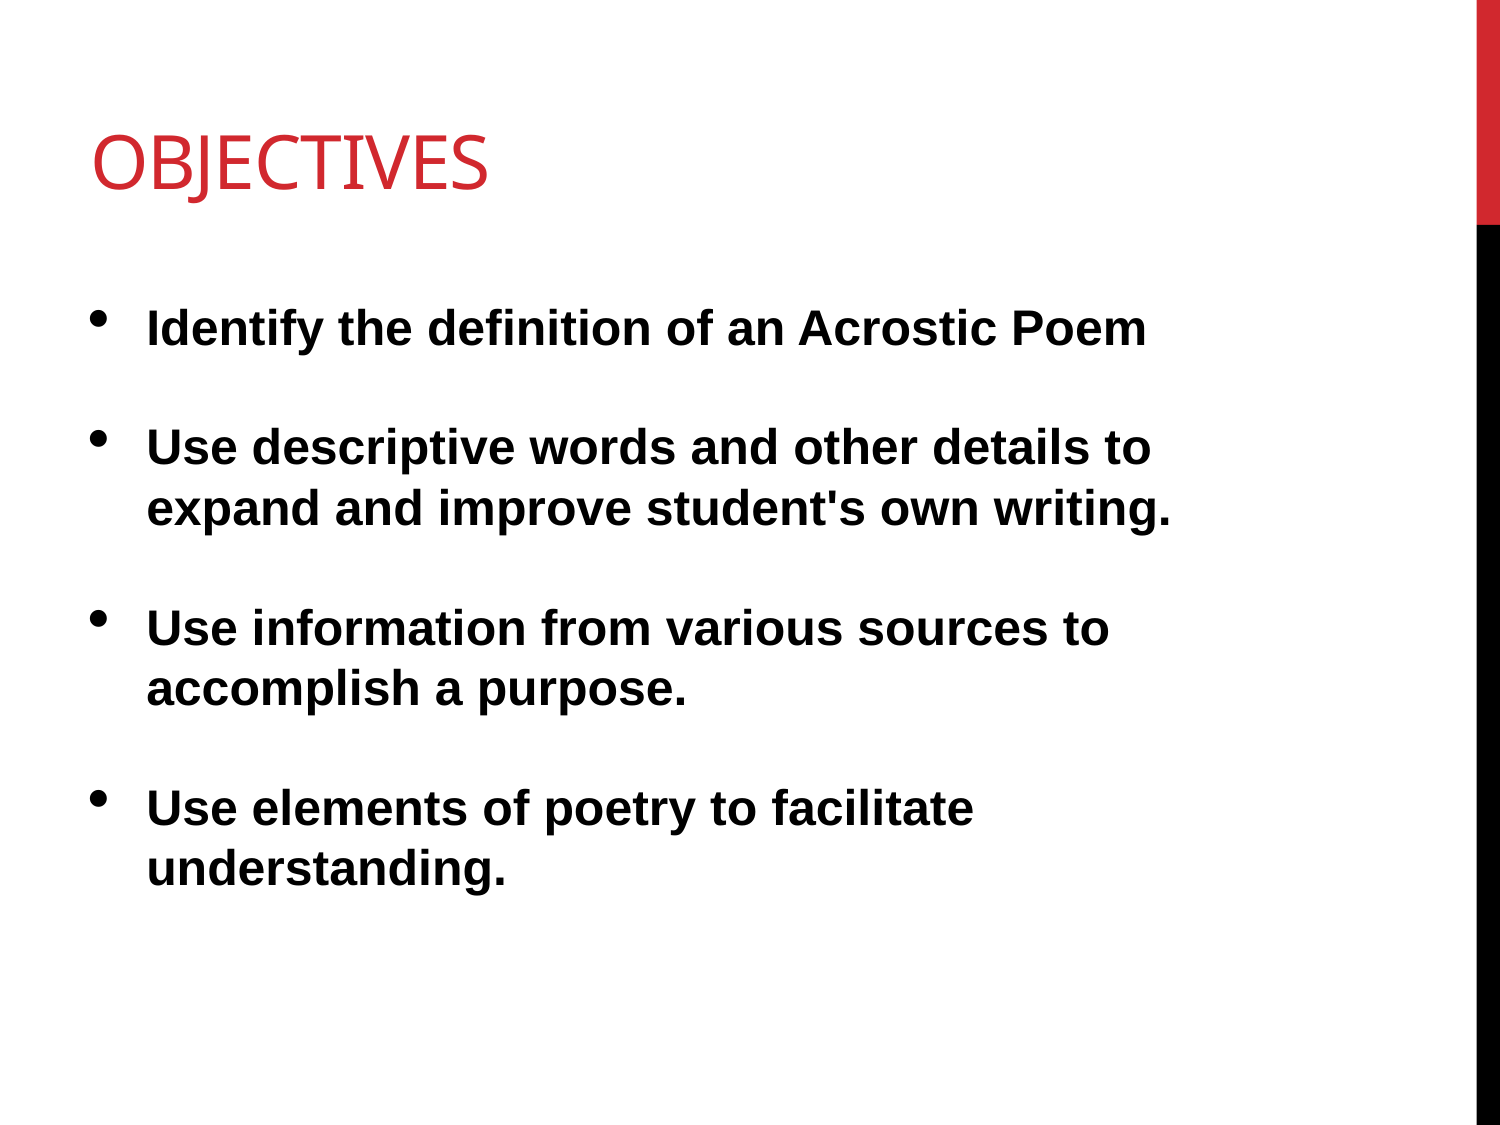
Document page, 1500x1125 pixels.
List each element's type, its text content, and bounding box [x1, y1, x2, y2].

title Objectives [75, 0, 1025, 213]
list Identify the definition of an Acrostic Poem Use descriptive words and other details to expand and improve student's own writing. Use information from various sources to accomplish a purpose. Use elements of poetry to facilitate understanding. [75, 287, 1325, 1005]
